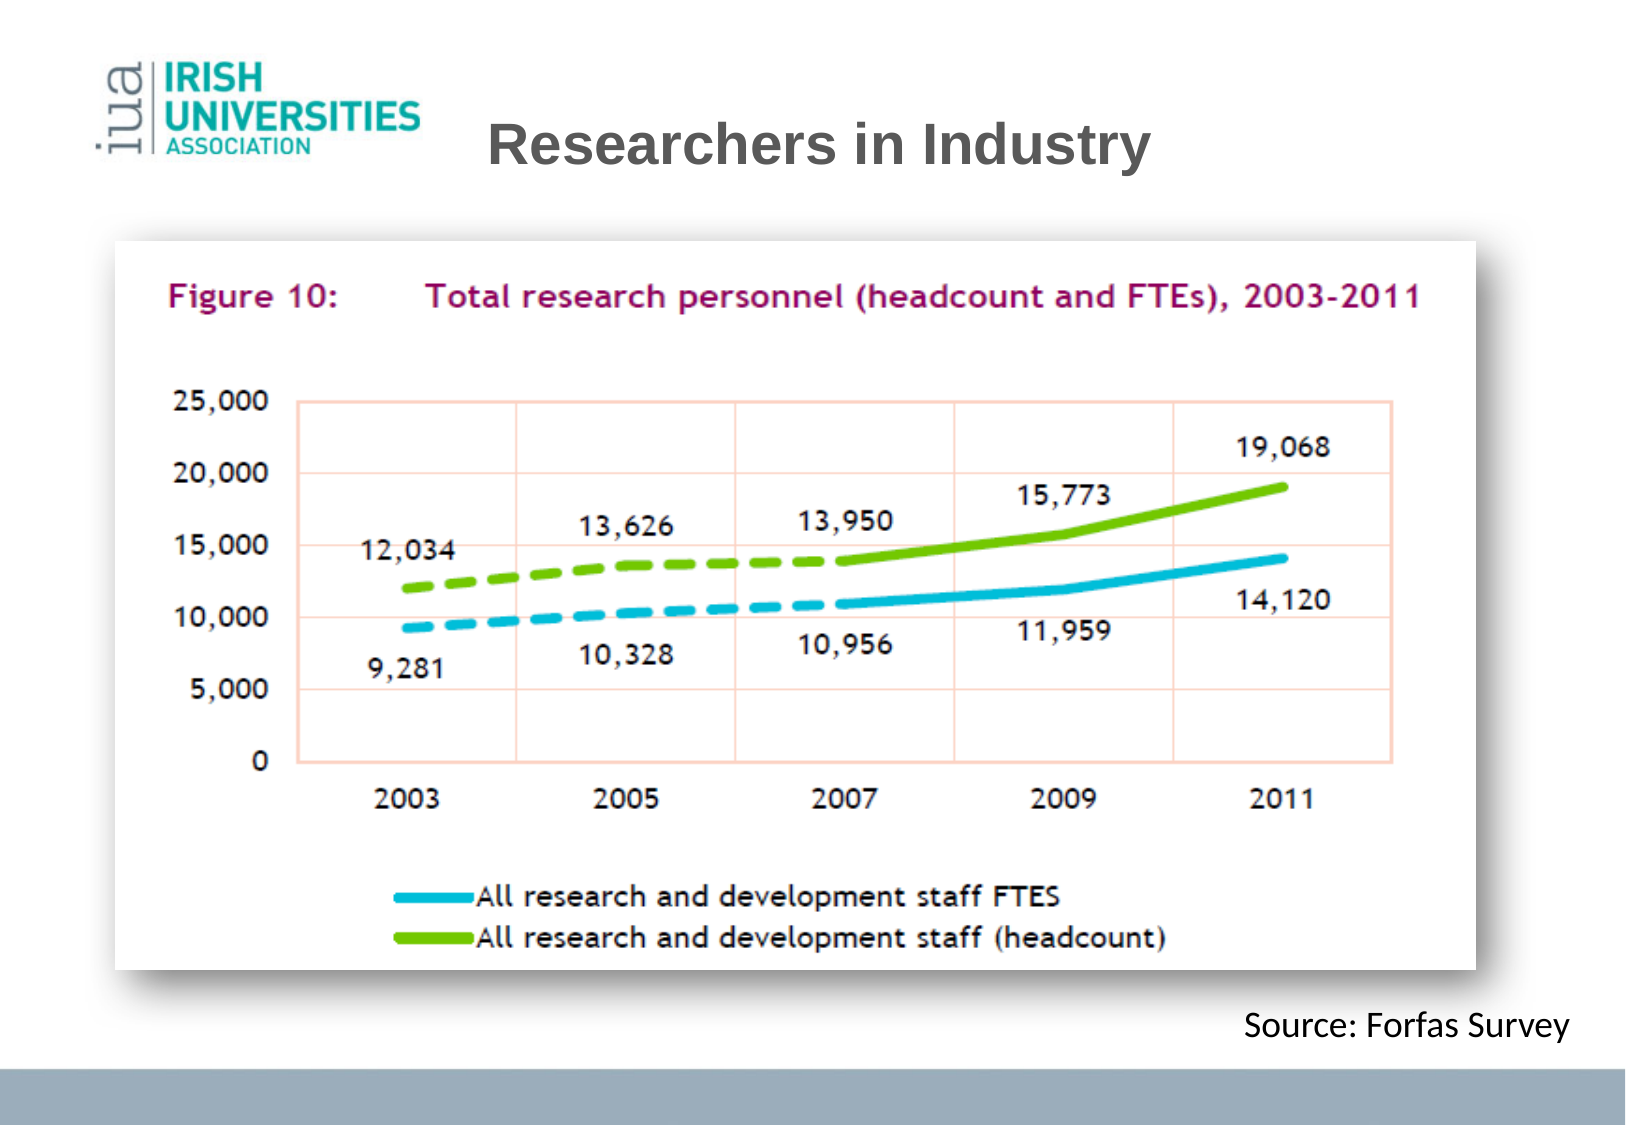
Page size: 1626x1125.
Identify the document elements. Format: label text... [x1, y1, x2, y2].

text_box Source: Forfas Survey [1229, 992, 1594, 1053]
text_box Researchers in Industry [472, 98, 1565, 181]
picture [0, 0, 1626, 1125]
